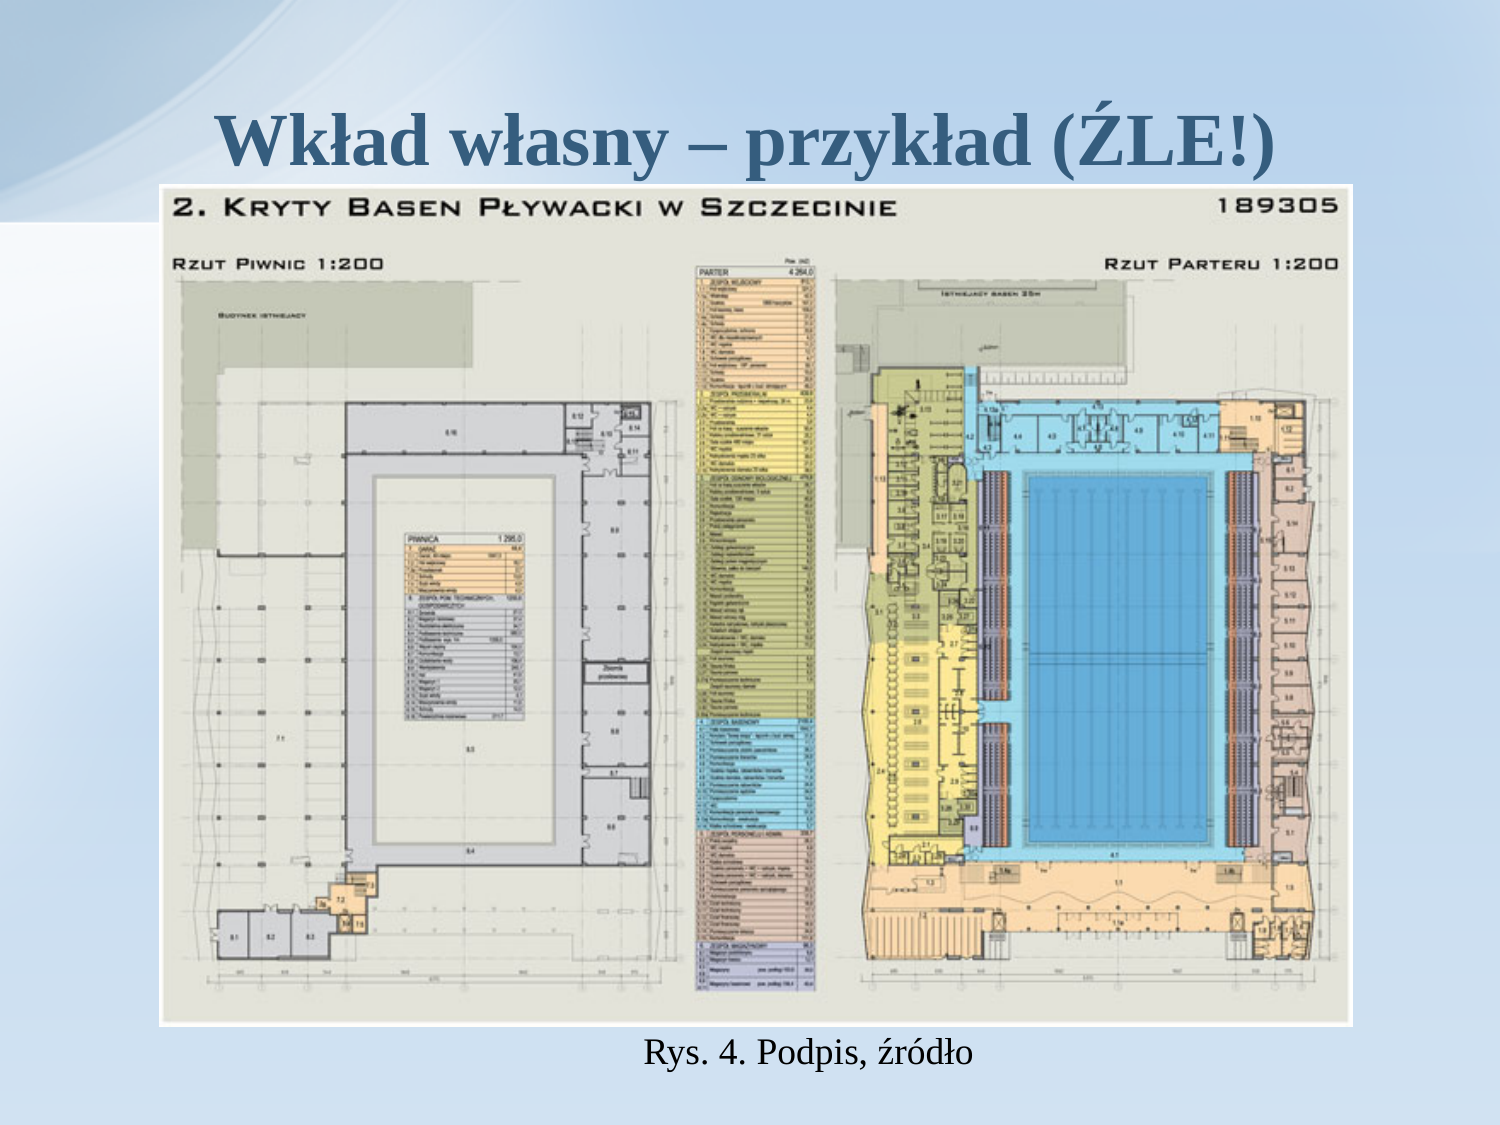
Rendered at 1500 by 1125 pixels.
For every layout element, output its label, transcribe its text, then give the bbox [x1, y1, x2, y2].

text_box Rys. 4. Podpis, źródło [210, 1019, 1407, 1080]
picture [0, 0, 1500, 1125]
text_box Wkład własny – przykład (ŹLE!) [70, 0, 1421, 188]
